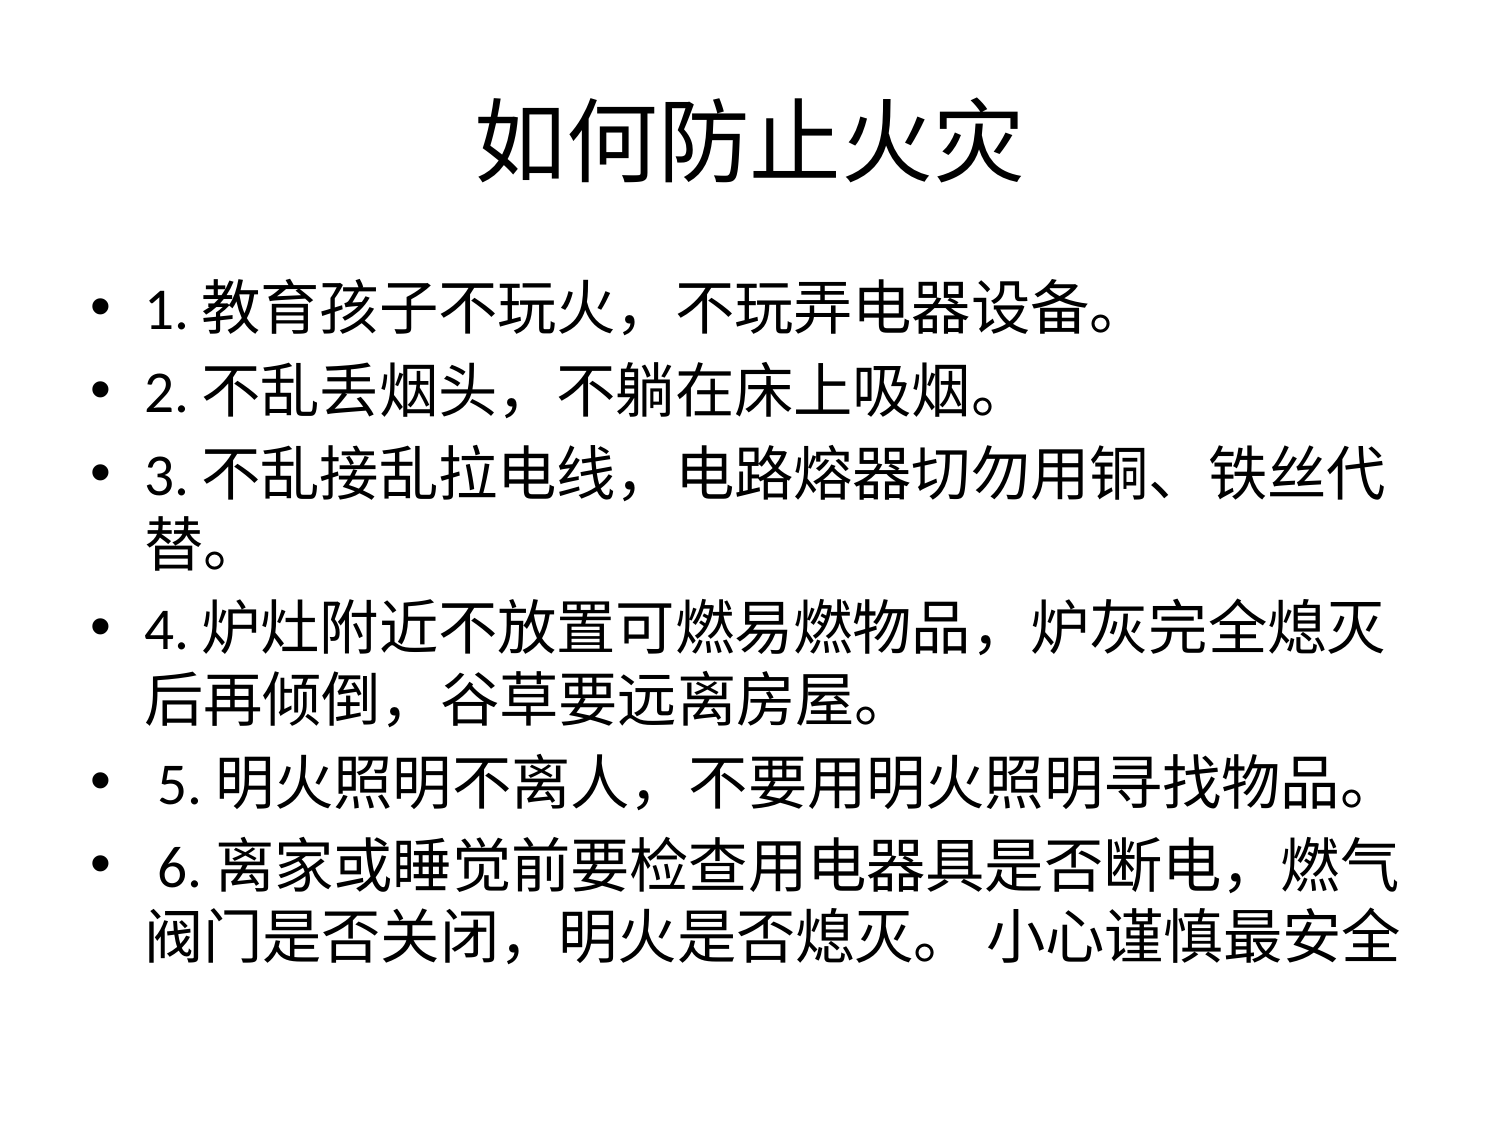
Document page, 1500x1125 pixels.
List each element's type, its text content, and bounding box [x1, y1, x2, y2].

list 1.教育孩子不玩火，不玩弄电器设备。 2.不乱丢烟头，不躺在床上吸烟。 3.不乱接乱拉电线，电路熔器切勿用铜、铁丝代替。 4.炉灶附近不放置可燃易燃物品，炉灰完全熄灭后再倾倒，谷草要远离房屋。 5.明火照明不离人，不要用明火照明寻找物品。 6.离家或睡觉前要检查用电器具是否断电，燃气阀门是否关闭，明火是否熄灭。 小心谨慎最安全 [75, 262, 1425, 1005]
title 如何防止火灾 [75, 45, 1425, 233]
